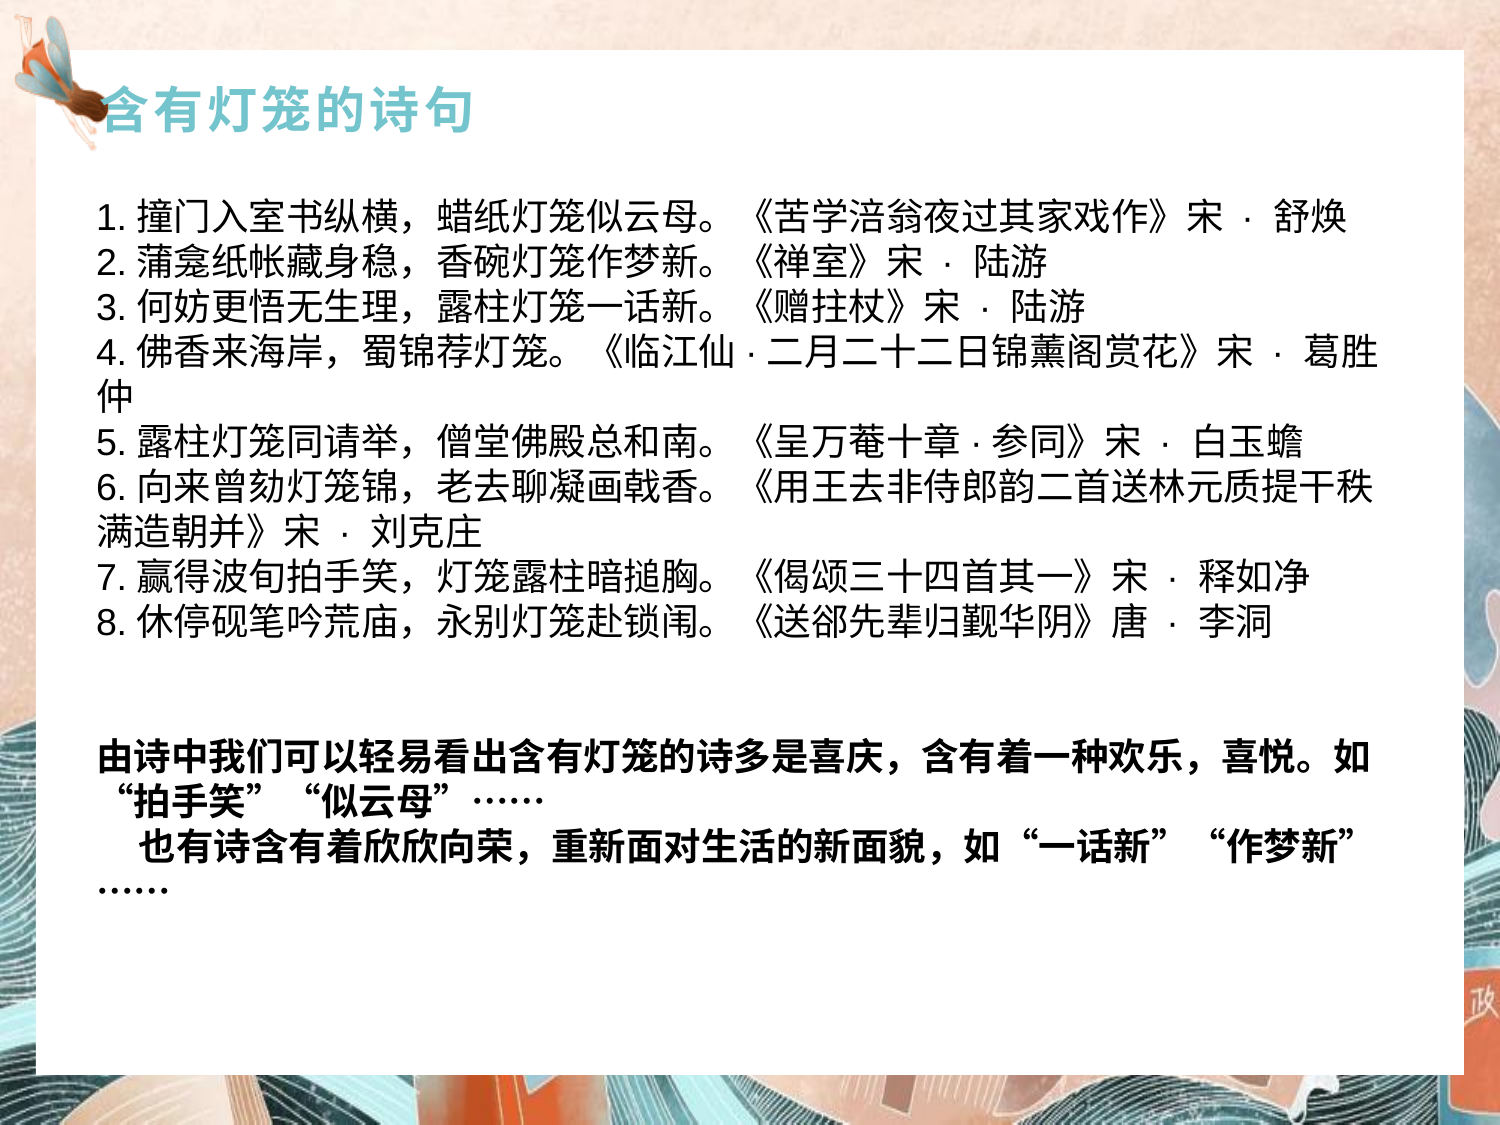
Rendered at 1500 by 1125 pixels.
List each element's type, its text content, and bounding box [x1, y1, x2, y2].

picture [0, 0, 1500, 1125]
title 含有灯笼的诗句 [82, 72, 1418, 146]
text_box 1.撞门入室书纵横，蜡纸灯笼似云母。《苦学涪翁夜过其家戏作》宋 · 舒焕 2.蒲龛纸帐藏身稳，香碗灯笼作梦新。《禅室》宋 · 陆游 3.何妨更悟无生理，露柱灯笼一话新。《赠拄杖》宋 · 陆游 4.佛香来海岸，蜀锦荐灯笼。《临江仙·二月二十二日锦薰阁赏花》宋 · 葛胜仲 5.露柱灯笼同请举，僧堂佛殿总和南。《呈万菴十章·参同》宋 · 白玉蟾 6.向来曾劾灯笼锦，老去聊凝画戟香。《用王去非侍郎韵二首送林元质提干秩满造朝并》宋 · 刘克庄 7.赢得波旬拍手笑，灯笼露柱暗搥胸。《偈颂三十四首其一》宋 · 释如净 8.休停砚笔吟荒庙，永别灯笼赴锁闱。《送郤先辈归觐华阴》唐 · 李洞 由诗中我们可以轻易看出含有灯笼的诗多是喜庆，含有着一种欢乐，喜悦。如“拍手笑”“似云母”…… 也有诗含有着欣欣向荣，重新面对生活的新面貌，如“一话新”“作梦新”…… [81, 185, 1400, 921]
